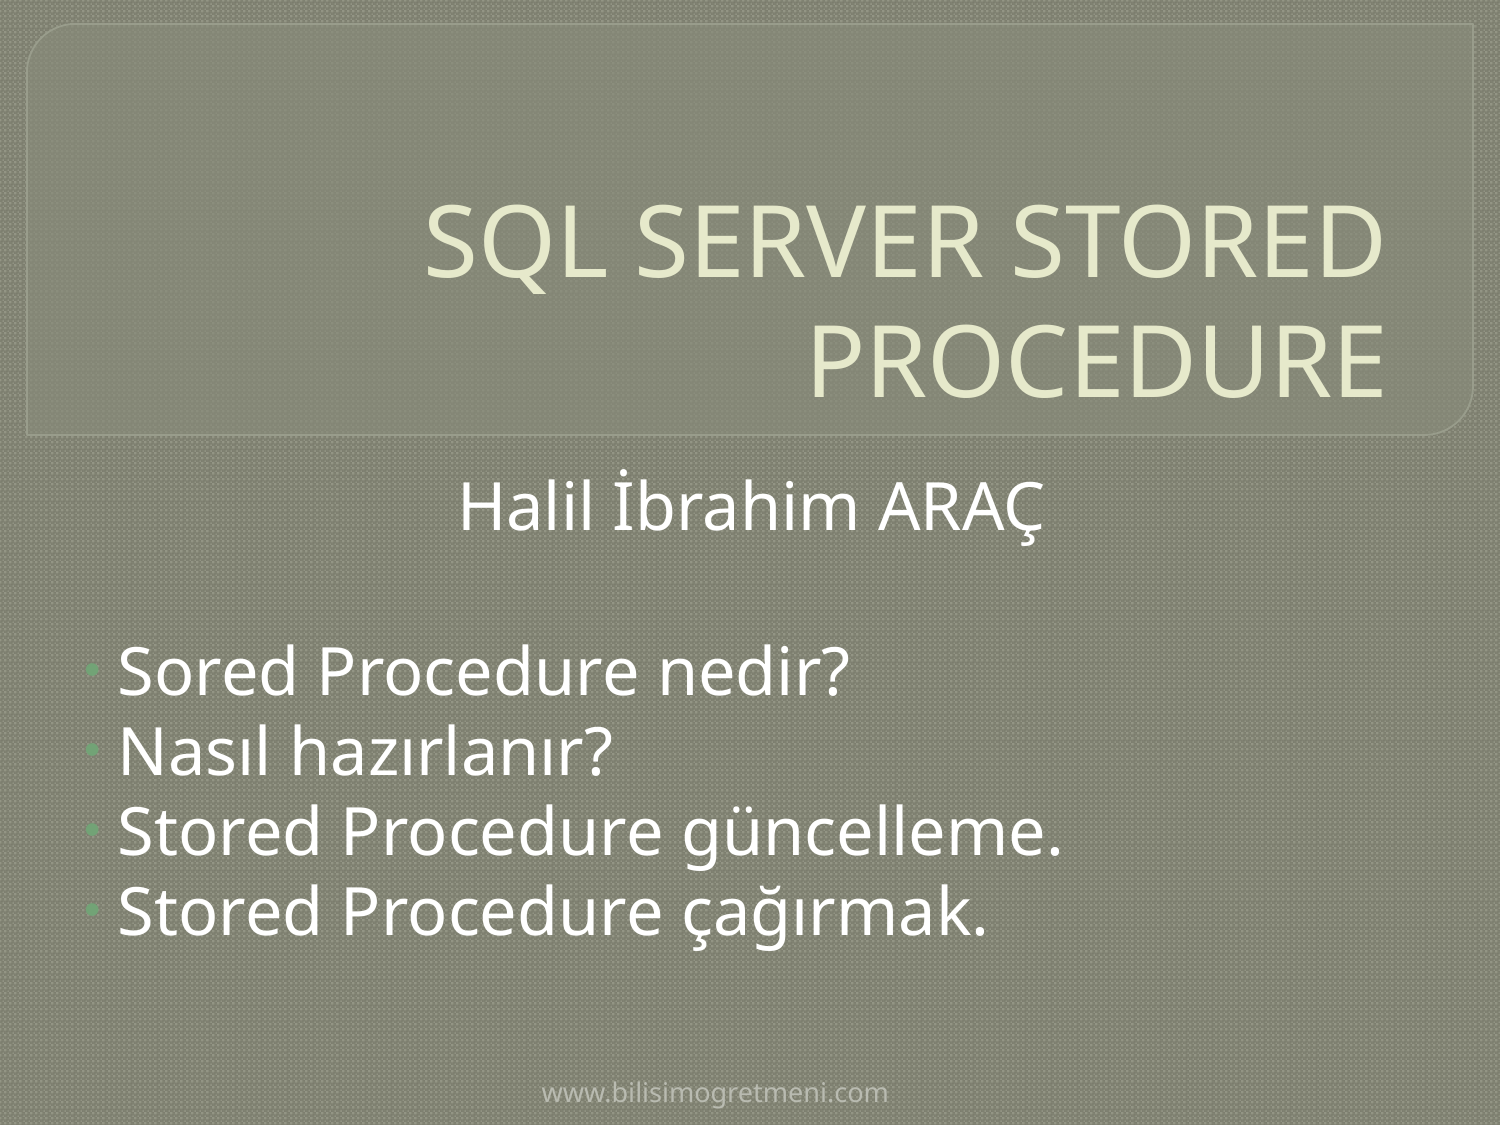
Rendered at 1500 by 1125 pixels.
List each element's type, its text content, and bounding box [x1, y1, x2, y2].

text_box Sored Procedure nedir? Nasıl hazırlanır? Stored Procedure güncelleme. Stored Procedure çağırmak. [76, 621, 1153, 1047]
footer www.bilisimogretmeni.com [262, 1067, 904, 1113]
subtitle Halil İbrahim ARAÇ [230, 456, 1307, 575]
title SQL SERVER STORED PROCEDURE [76, 62, 1427, 425]
